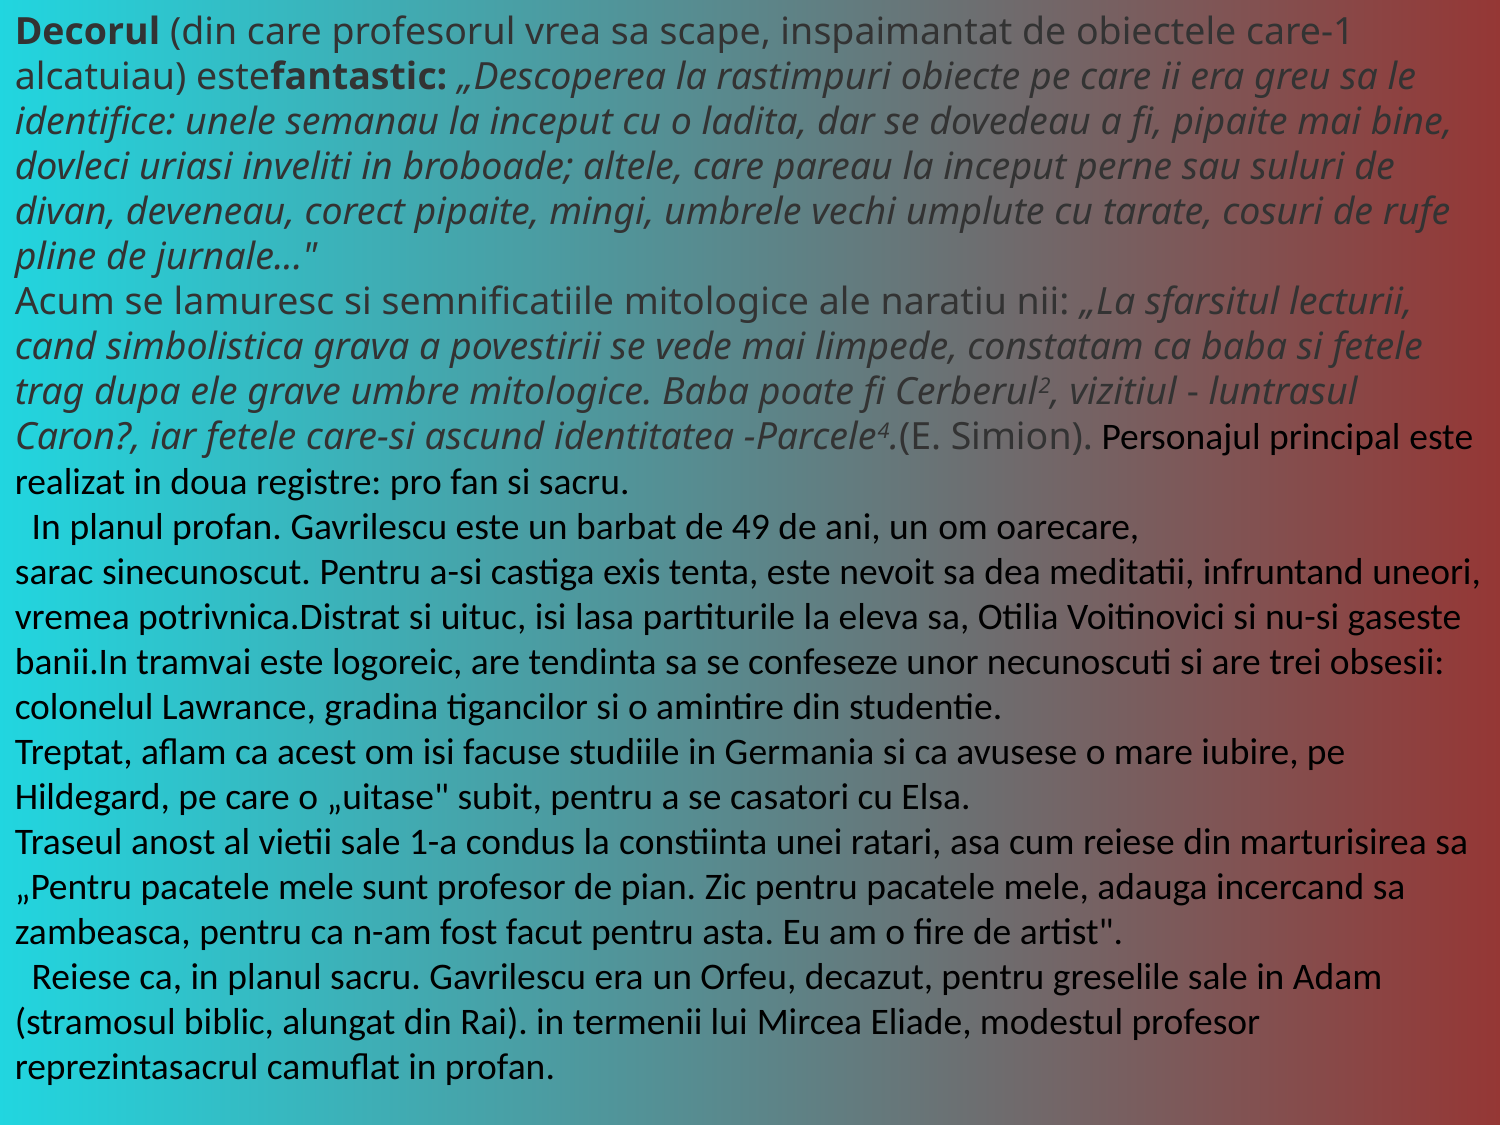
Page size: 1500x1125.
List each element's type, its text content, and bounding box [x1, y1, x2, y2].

text_box Decorul (din care profesorul vrea sa scape, inspaimantat de obiectele care-1 alcatuiau) estefantastic: „Descoperea la rastimpuri obiecte pe care ii era greu sa le identifice: unele semanau la inceput cu o ladita, dar se dovedeau a fi, pipaite mai bine, dovleci uriasi inveliti in broboade; altele, care pareau la inceput perne sau suluri de divan, deveneau, corect pipaite, mingi, umbrele vechi umplute cu tarate, cosuri de rufe pline de jurnale..." Acum se lamuresc si semnificatiile mitologice ale naratiu nii: „La sfarsitul lecturii, cand simbolistica grava a povestirii se vede mai limpede, constatam ca baba si fetele trag dupa ele grave umbre mitologice. Baba poate fi Cerberul2, vizitiul - luntrasul Caron?, iar fetele care-si ascund identitatea -Parcele4.(E. Simion). Personajul principal este realizat in doua registre: pro fan si sacru. In planul profan. Gavrilescu este un barbat de 49 de ani, un om oarecare, sarac sinecunoscut. Pentru a-si castiga exis tenta, este nevoit sa dea meditatii, infruntand uneori, vremea potrivnica.Distrat si uituc, isi lasa partiturile la eleva sa, Otilia Voitinovici si nu-si gaseste banii.In tramvai este logoreic, are tendinta sa se confeseze unor necunoscuti si are trei obsesii: colonelul Lawrance, gradina tigancilor si o amintire din studentie. Treptat, aflam ca acest om isi facuse studiile in Germania si ca avusese o mare iubire, pe Hildegard, pe care o „uitase" subit, pentru a se casatori cu Elsa. Traseul anost al vietii sale 1-a condus la constiinta unei ratari, asa cum reiese din marturisirea sa „Pentru pacatele mele sunt profesor de pian. Zic pentru pacatele mele, adauga incercand sa zambeasca, pentru ca n-am fost facut pentru asta. Eu am o fire de artist". Reiese ca, in planul sacru. Gavrilescu era un Orfeu, decazut, pentru greselile sale in Adam (stramosul biblic, alungat din Rai). in termenii lui Mircea Eliade, modestul profesor reprezintasacrul camuflat in profan. [0, 0, 1500, 1095]
